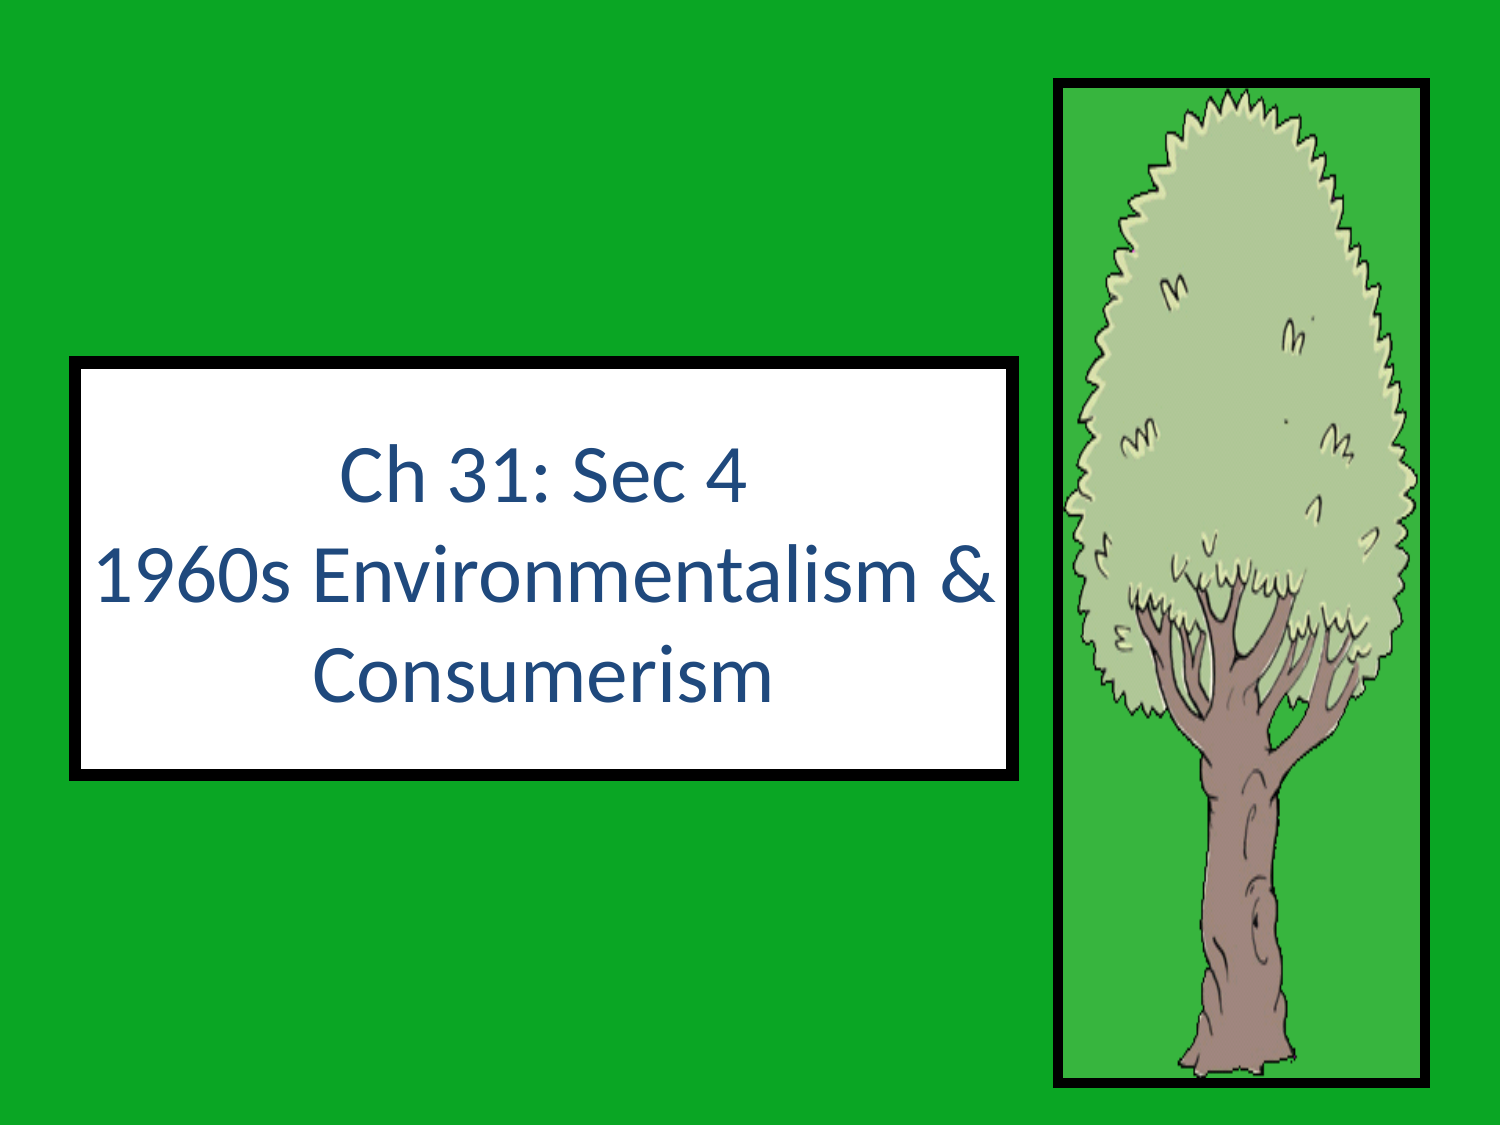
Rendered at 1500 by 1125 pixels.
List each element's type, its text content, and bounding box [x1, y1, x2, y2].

picture [1062, 87, 1421, 1079]
text_box Ch 31: Sec 4 1960s Environmentalism & Consumerism [75, 362, 1013, 775]
